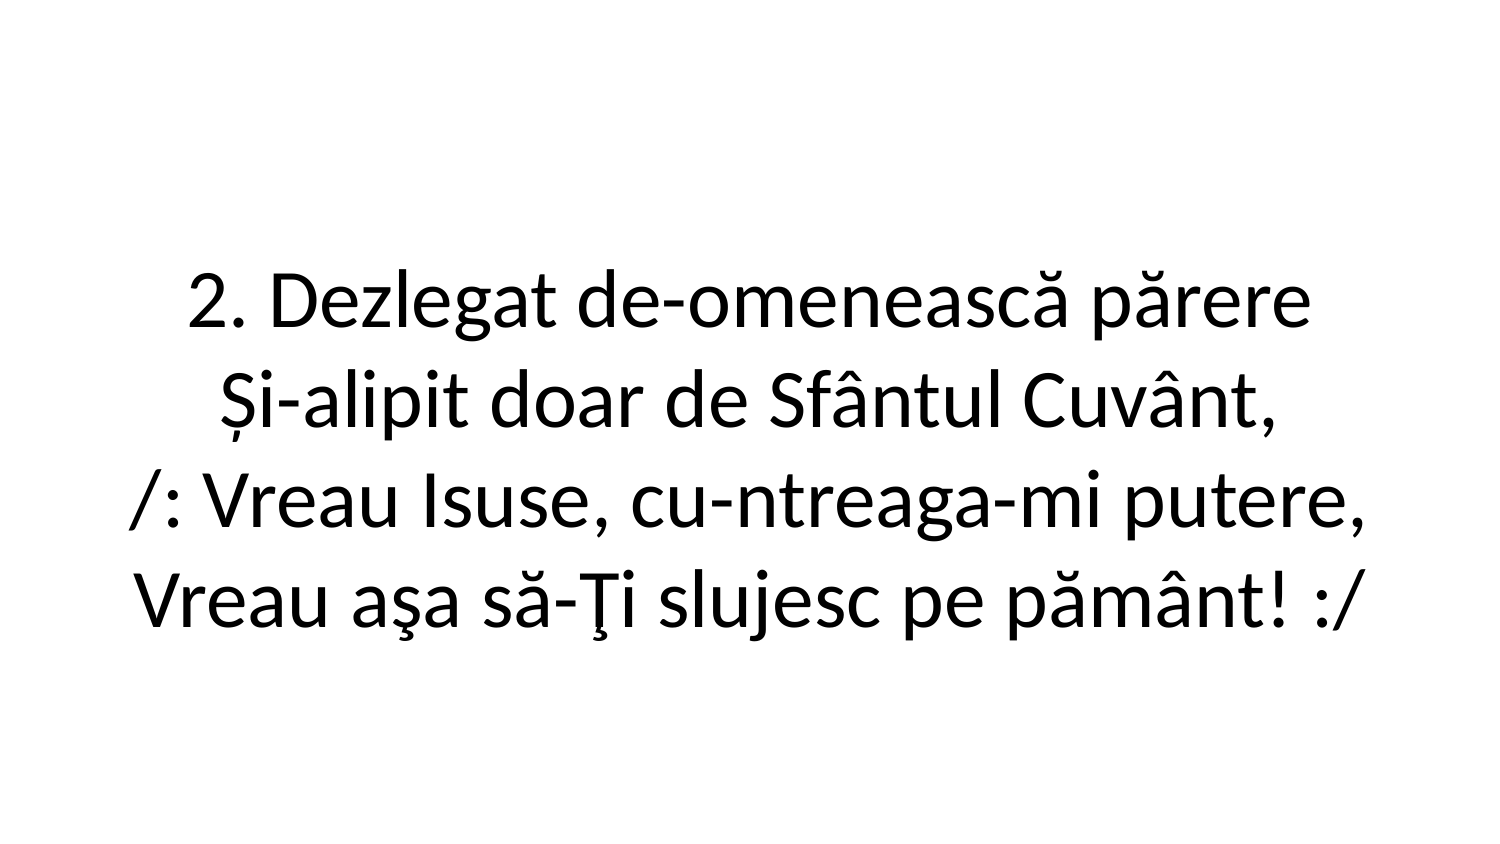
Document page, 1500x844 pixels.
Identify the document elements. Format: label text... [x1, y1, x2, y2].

text_box 2. Dezlegat de-omenească părere Și-alipit doar de Sfântul Cuvânt, /: Vreau Isuse, cu-ntreaga-mi putere, Vreau aşa să-Ţi slujesc pe pământ! :/ [115, 192, 1385, 652]
